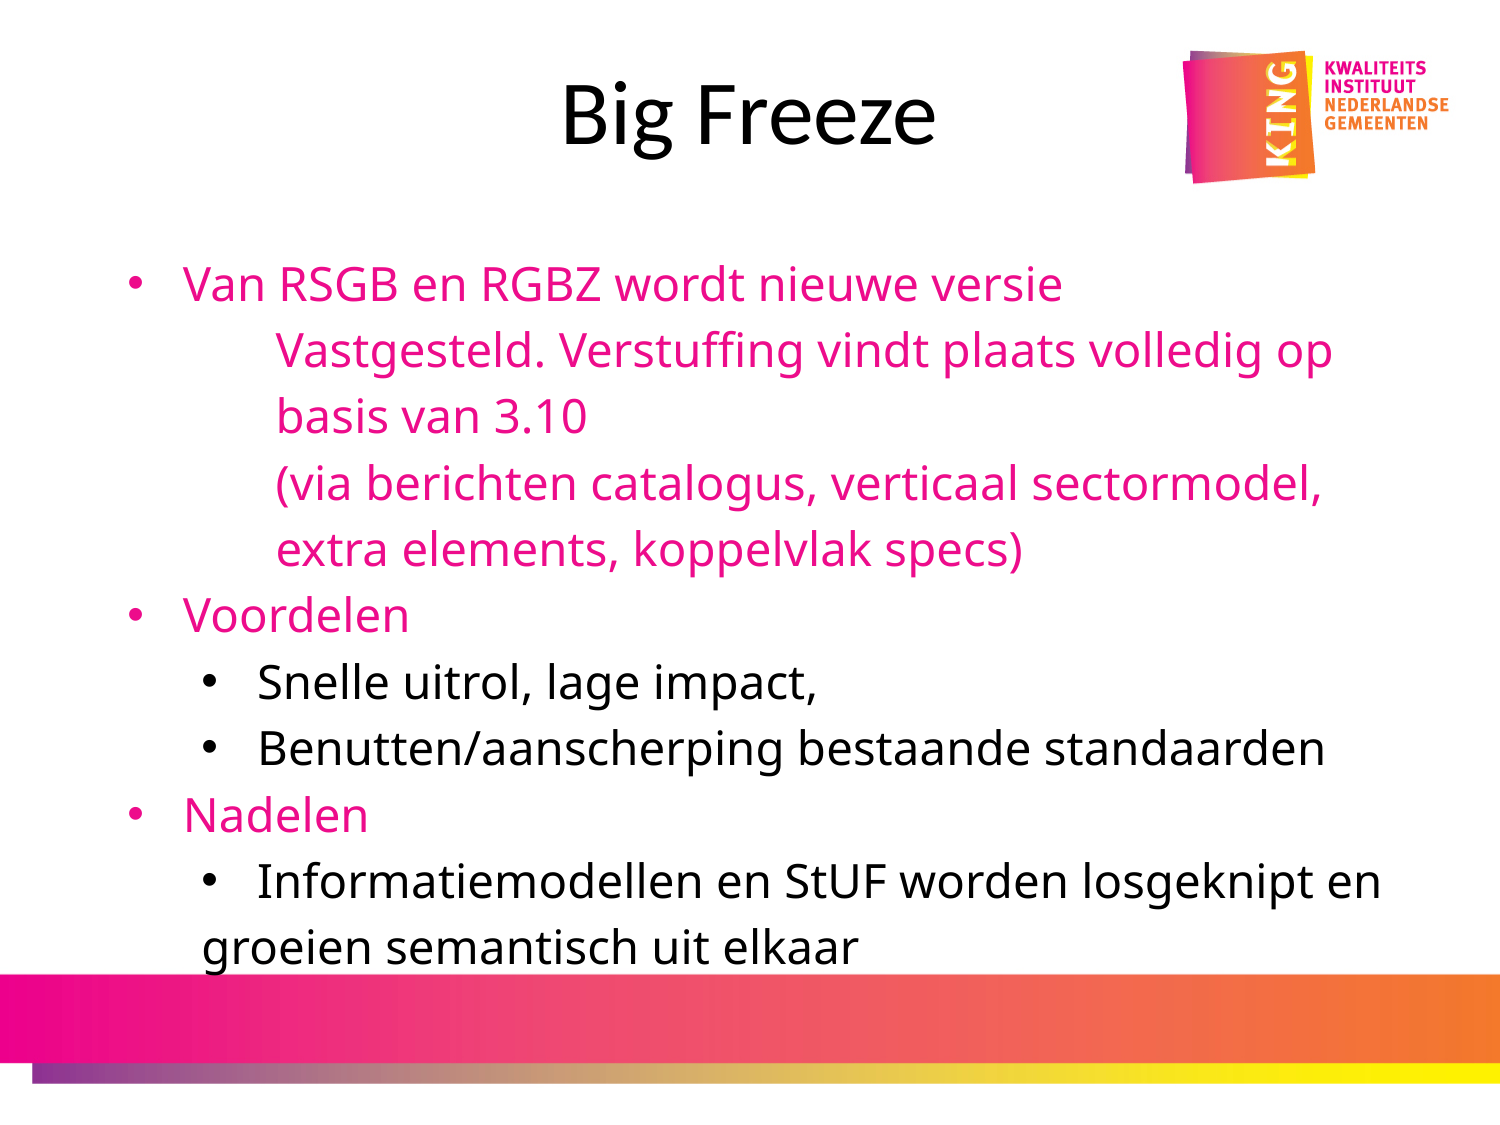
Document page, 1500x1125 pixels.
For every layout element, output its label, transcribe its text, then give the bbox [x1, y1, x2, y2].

picture [0, 0, 1500, 1125]
title Big Freeze [75, 45, 1425, 233]
list Van RSGB en RGBZ wordt nieuwe versie Vastgesteld. Verstuffing vindt plaats volledig op basis van 3.10 (via berichten catalogus, verticaal sectormodel, extra elements, koppelvlak specs) Voordelen Snelle uitrol, lage impact, Benutten/aanscherping bestaande standaarden Nadelen Informatiemodellen en StUF worden losgeknipt en groeien semantisch uit elkaar [112, 246, 1500, 989]
